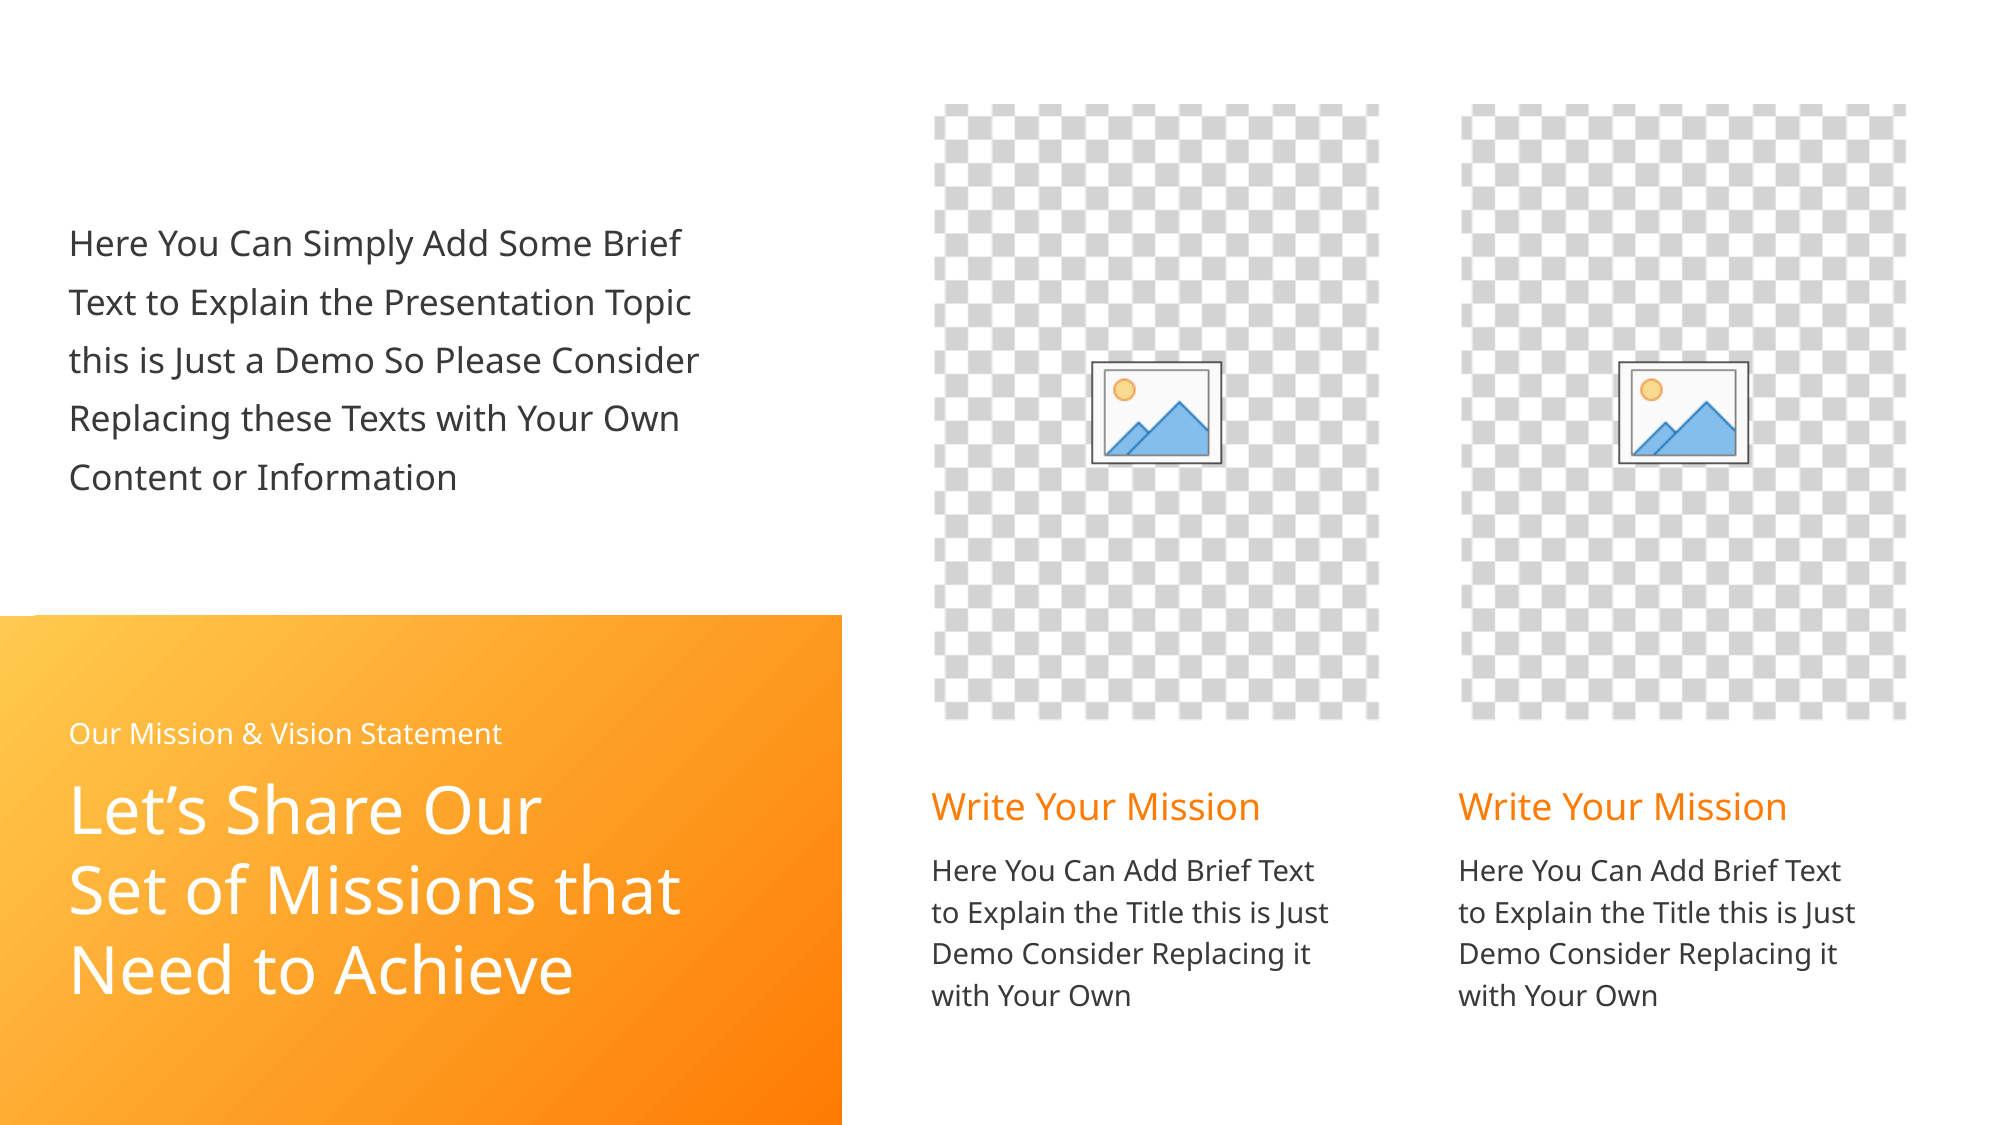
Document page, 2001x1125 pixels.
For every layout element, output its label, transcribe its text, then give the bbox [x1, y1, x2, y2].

text_box Let’s Share Our Set of Missions that Need to Achieve [54, 760, 812, 1016]
picture [934, 104, 1380, 721]
text_box Here You Can Add Brief Text to Explain the Title this is Just Demo Consider Replacing it with Your Own [916, 838, 1402, 1020]
text_box Write Your Mission [916, 775, 1402, 836]
text_box Here You Can Simply Add Some Brief Text to Explain the Presentation Topic this is Just a Demo So Please Consider Replacing these Texts with Your Own Content or Information [53, 198, 842, 505]
text_box Our Mission & Vision Statement [53, 707, 604, 758]
text_box Here You Can Add Brief Text to Explain the Title this is Just Demo Consider Replacing it with Your Own [1443, 838, 1928, 1020]
text_box Write Your Mission [1443, 775, 1928, 836]
picture [1461, 104, 1907, 721]
text_box [0, 615, 842, 1125]
